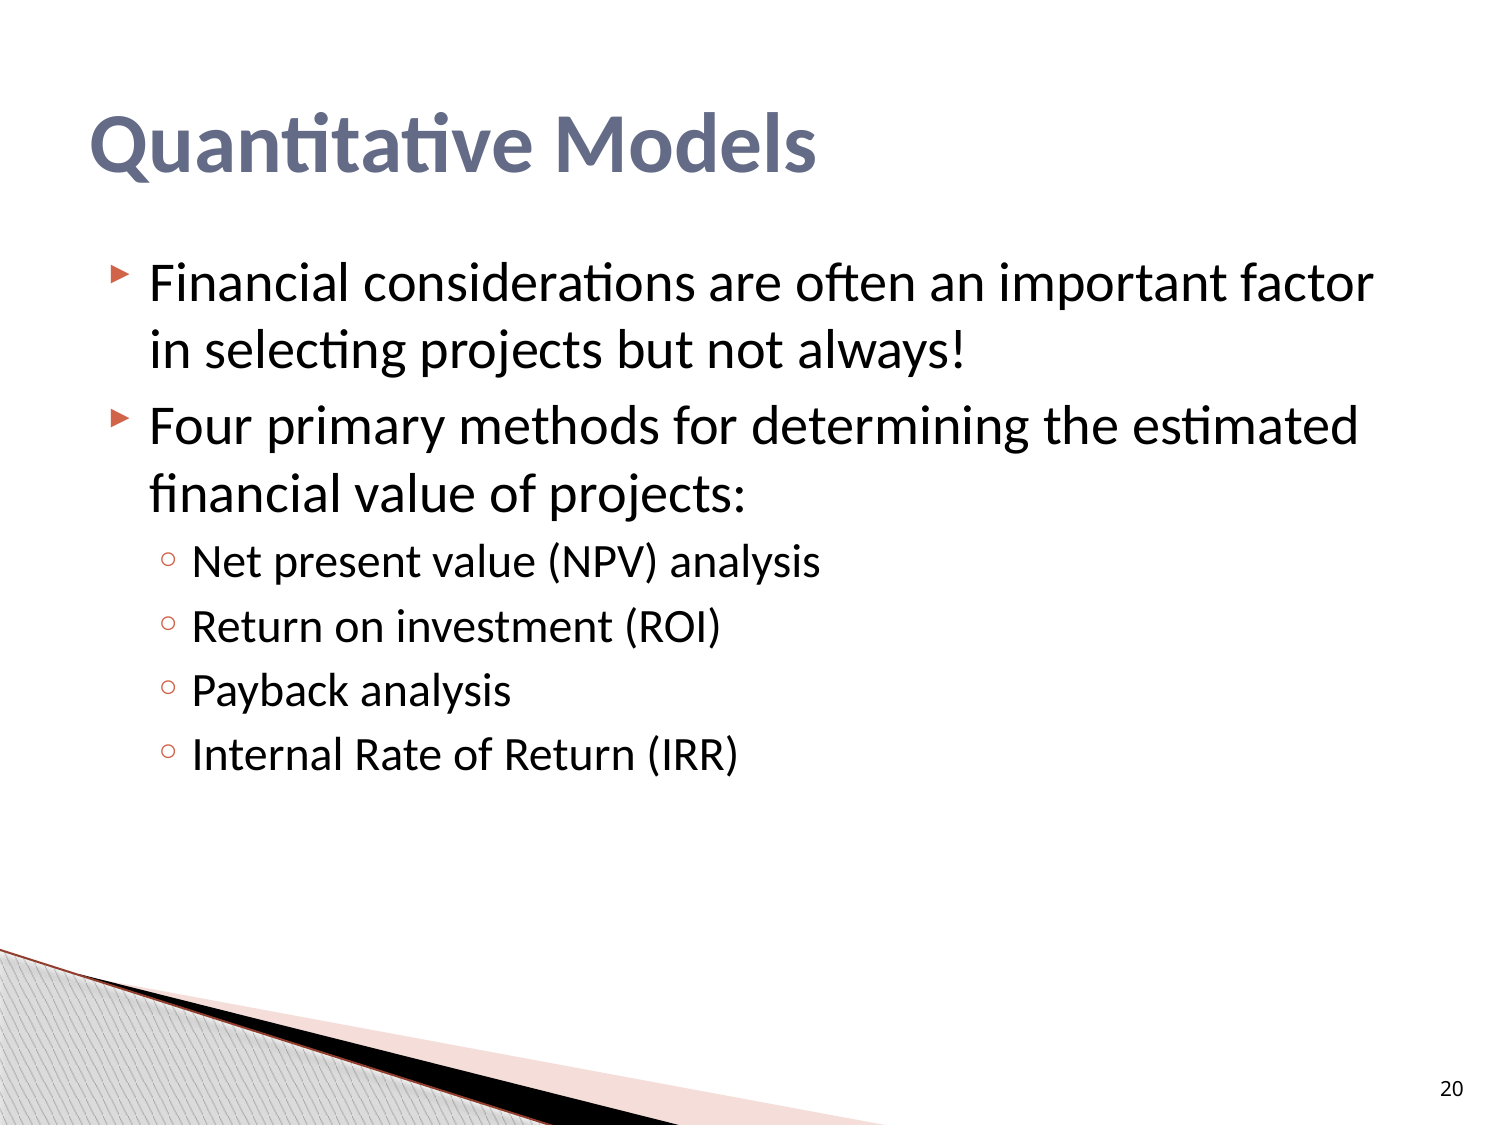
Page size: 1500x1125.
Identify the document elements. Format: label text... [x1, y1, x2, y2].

title Quantitative Models [75, 45, 1425, 233]
list Financial considerations are often an important factor in selecting projects but not always! Four primary methods for determining the estimated financial value of projects: Net present value (NPV) analysis Return on investment (ROI) Payback analysis Internal Rate of Return (IRR) [75, 237, 1425, 1013]
slide_number 20 [1418, 1051, 1479, 1112]
